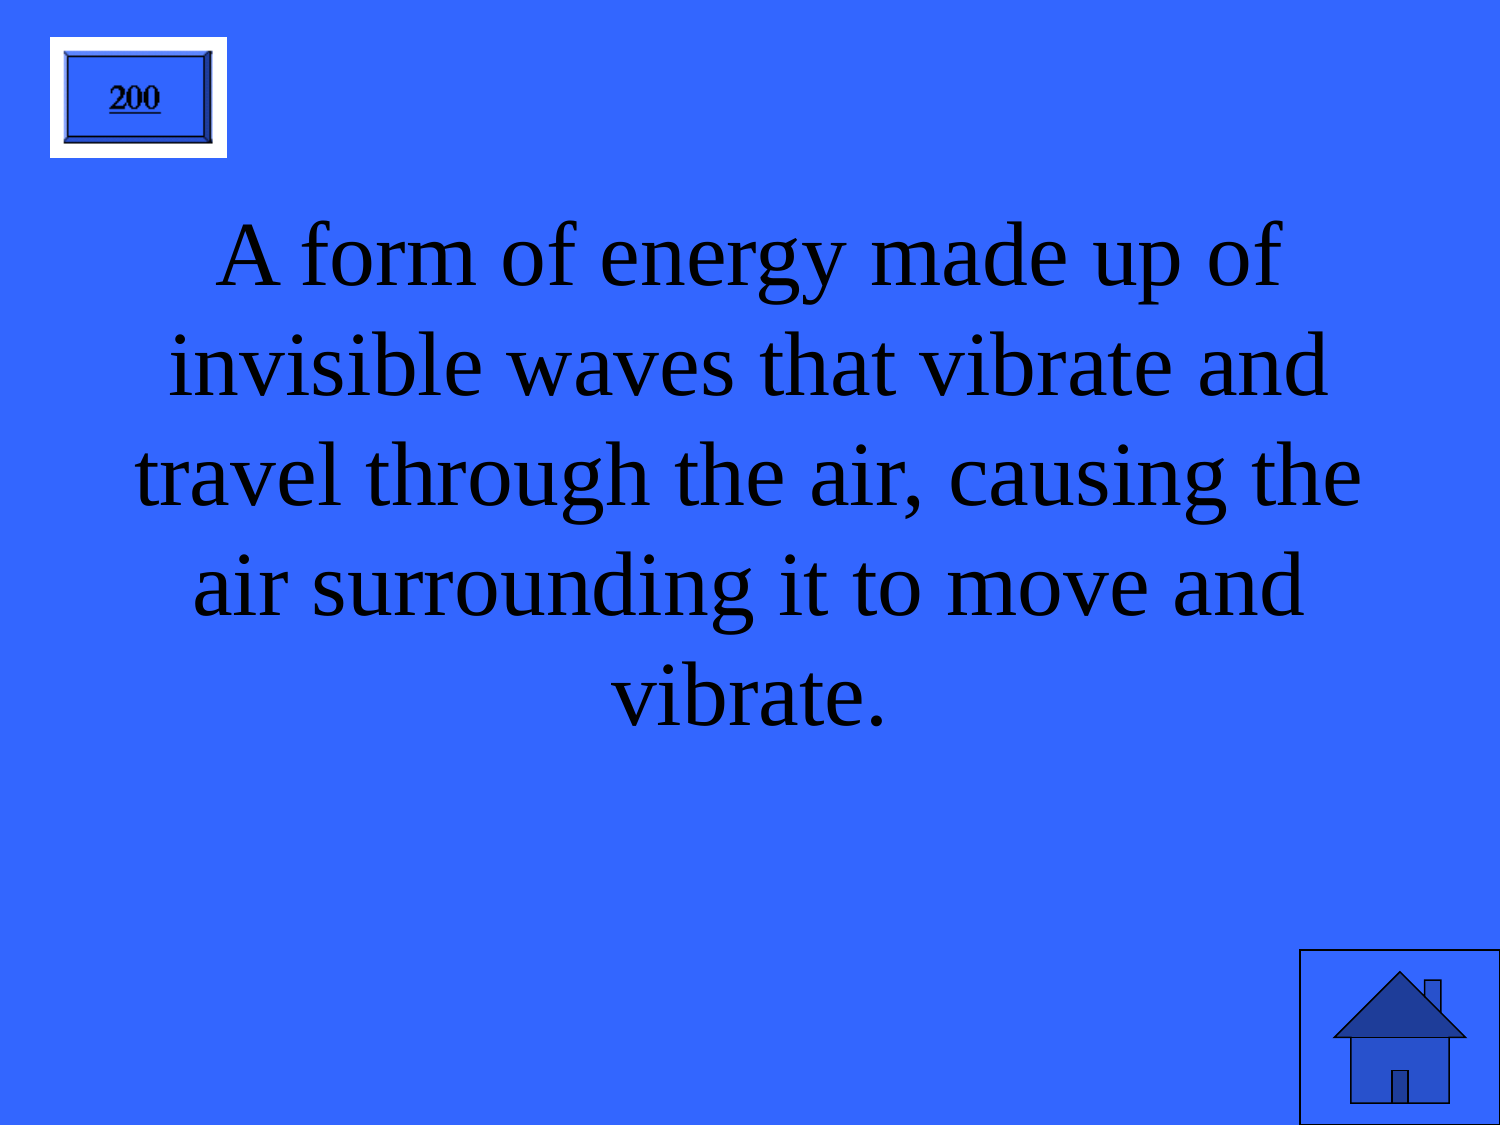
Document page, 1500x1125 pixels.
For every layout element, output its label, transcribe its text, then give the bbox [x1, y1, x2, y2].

text_box [1299, 950, 1500, 1125]
picture [49, 37, 227, 159]
title A form of energy made up of invisible waves that vibrate and travel through the air, causing the air surrounding it to move and vibrate. [112, 374, 1388, 563]
